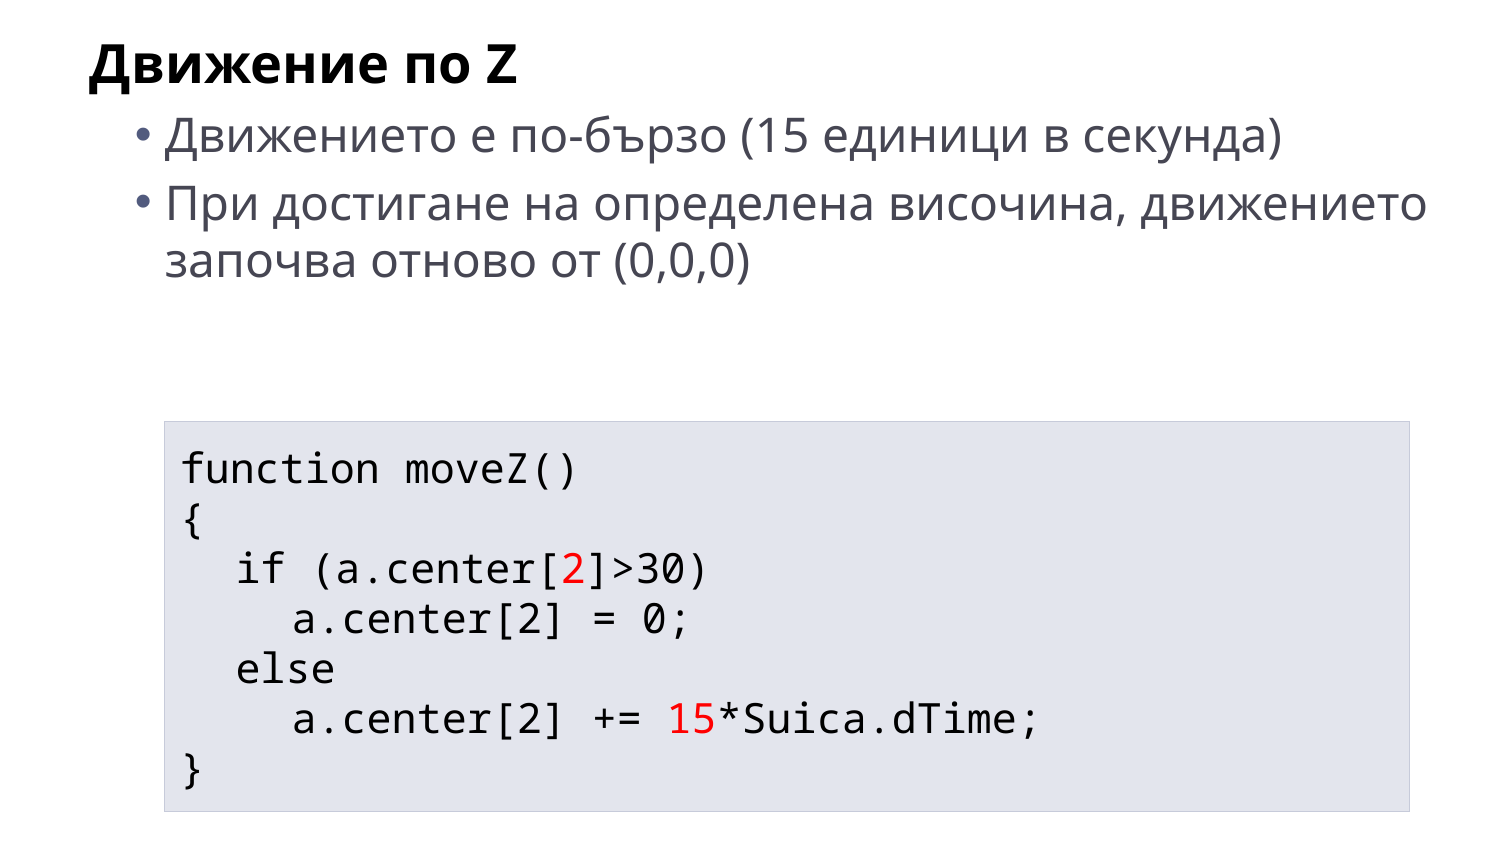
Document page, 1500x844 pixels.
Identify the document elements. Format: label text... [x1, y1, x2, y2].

text_box function moveZ() { if (a.center[2]>30) a.center[2] = 0; else a.center[2] += 15*Suica.dTime; } [164, 421, 1410, 812]
list Движение по Z Движението е по-бързо (15 единици в секунда) При достигане на определена височина, движението започва отново от (0,0,0) [75, 21, 1475, 835]
